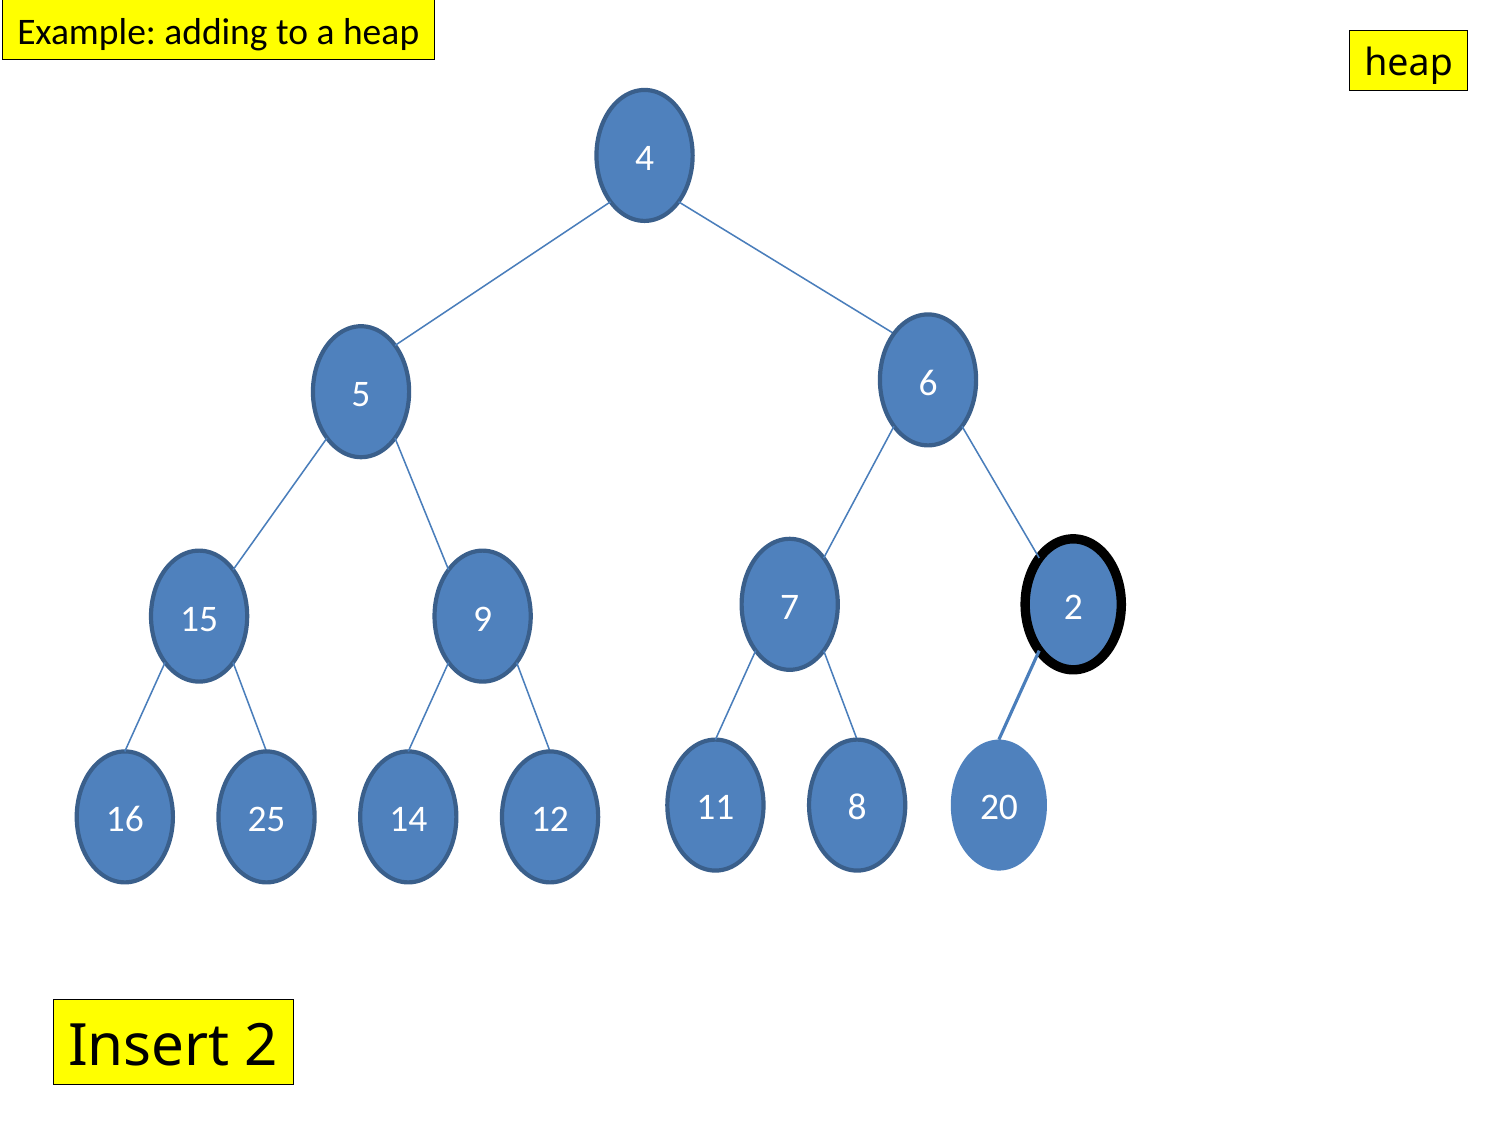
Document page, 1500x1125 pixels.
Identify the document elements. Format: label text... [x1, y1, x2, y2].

text_box 6 [877, 312, 979, 448]
text_box heap [1349, 30, 1468, 91]
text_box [76, 550, 315, 883]
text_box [394, 437, 449, 571]
text_box 5 [310, 324, 412, 460]
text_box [961, 425, 1040, 559]
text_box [823, 425, 895, 559]
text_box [394, 201, 611, 346]
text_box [666, 538, 906, 871]
text_box Insert 2 [53, 999, 294, 1085]
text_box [678, 201, 895, 334]
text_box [359, 550, 599, 883]
text_box 4 [594, 87, 695, 224]
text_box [232, 437, 328, 571]
text_box Example: adding to a heap [2, 0, 435, 60]
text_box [950, 538, 1122, 871]
